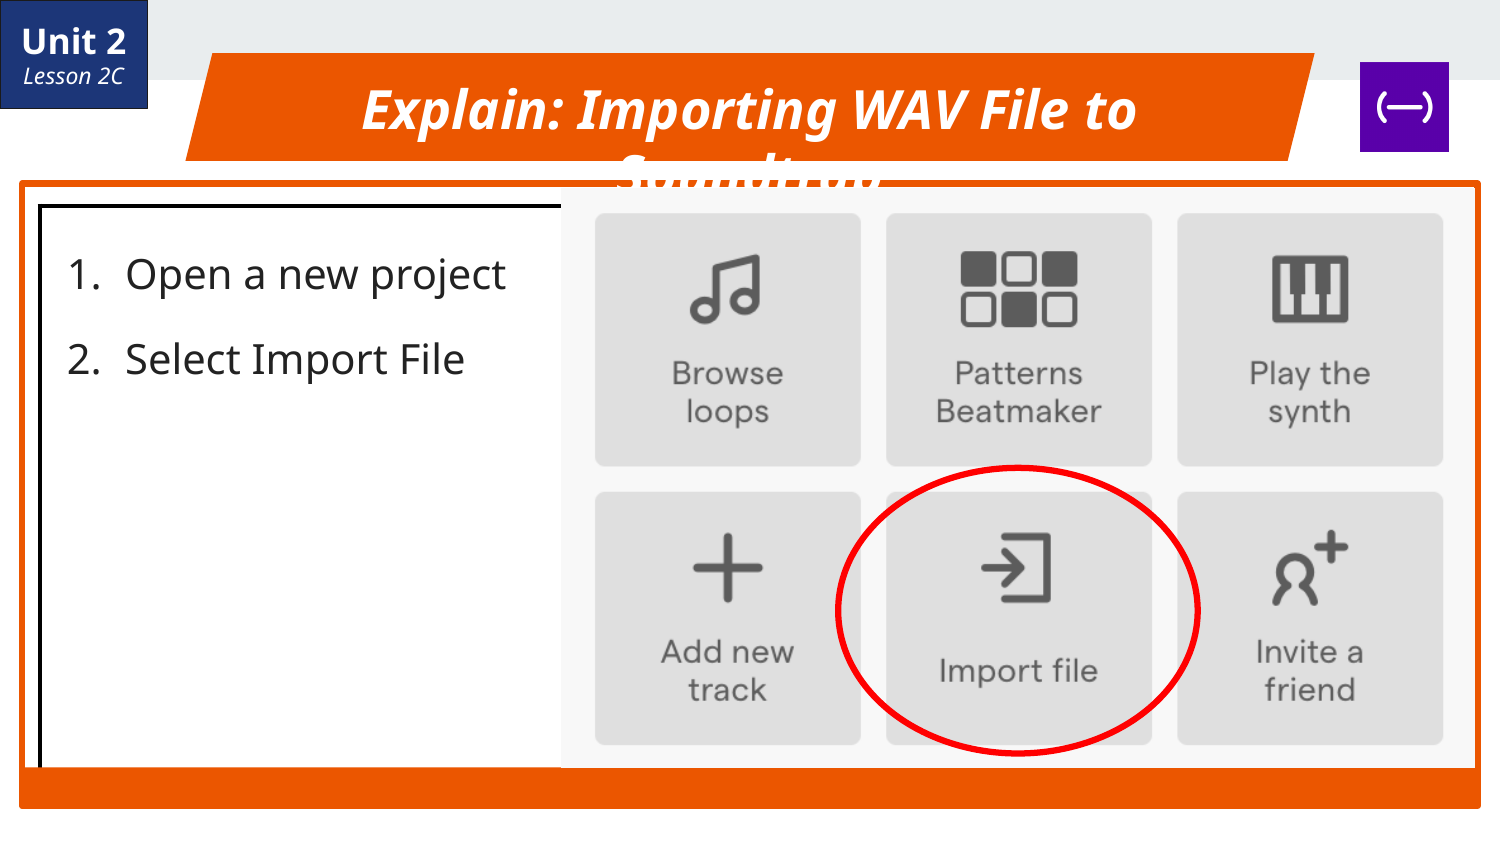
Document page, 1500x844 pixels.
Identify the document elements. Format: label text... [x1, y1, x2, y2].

title Explain: Importing WAV File to Soundtrap [221, 60, 1279, 155]
picture [1360, 62, 1450, 152]
text_box Unit 2 Lesson 2C [0, 0, 148, 109]
picture [25, 186, 1475, 804]
text_box [185, 53, 1315, 161]
